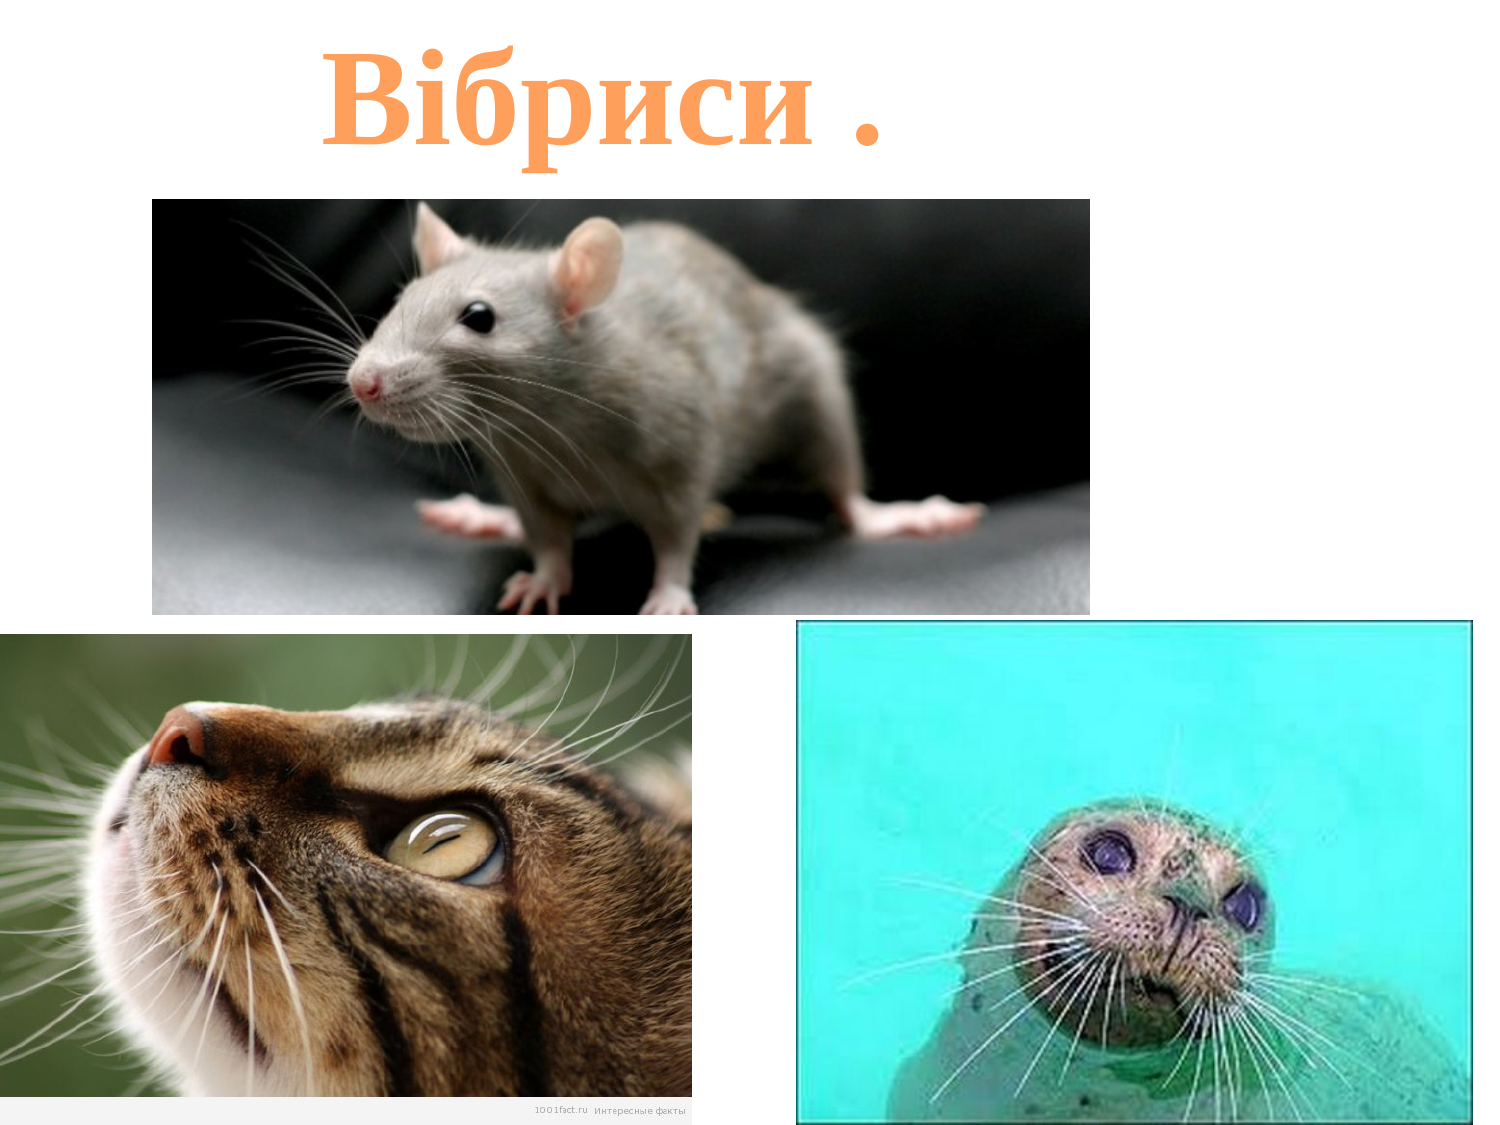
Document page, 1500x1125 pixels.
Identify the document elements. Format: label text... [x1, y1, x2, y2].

picture [0, 634, 692, 1125]
text_box Вібриси . [210, 0, 997, 180]
picture [152, 198, 1091, 615]
picture [796, 620, 1473, 1125]
